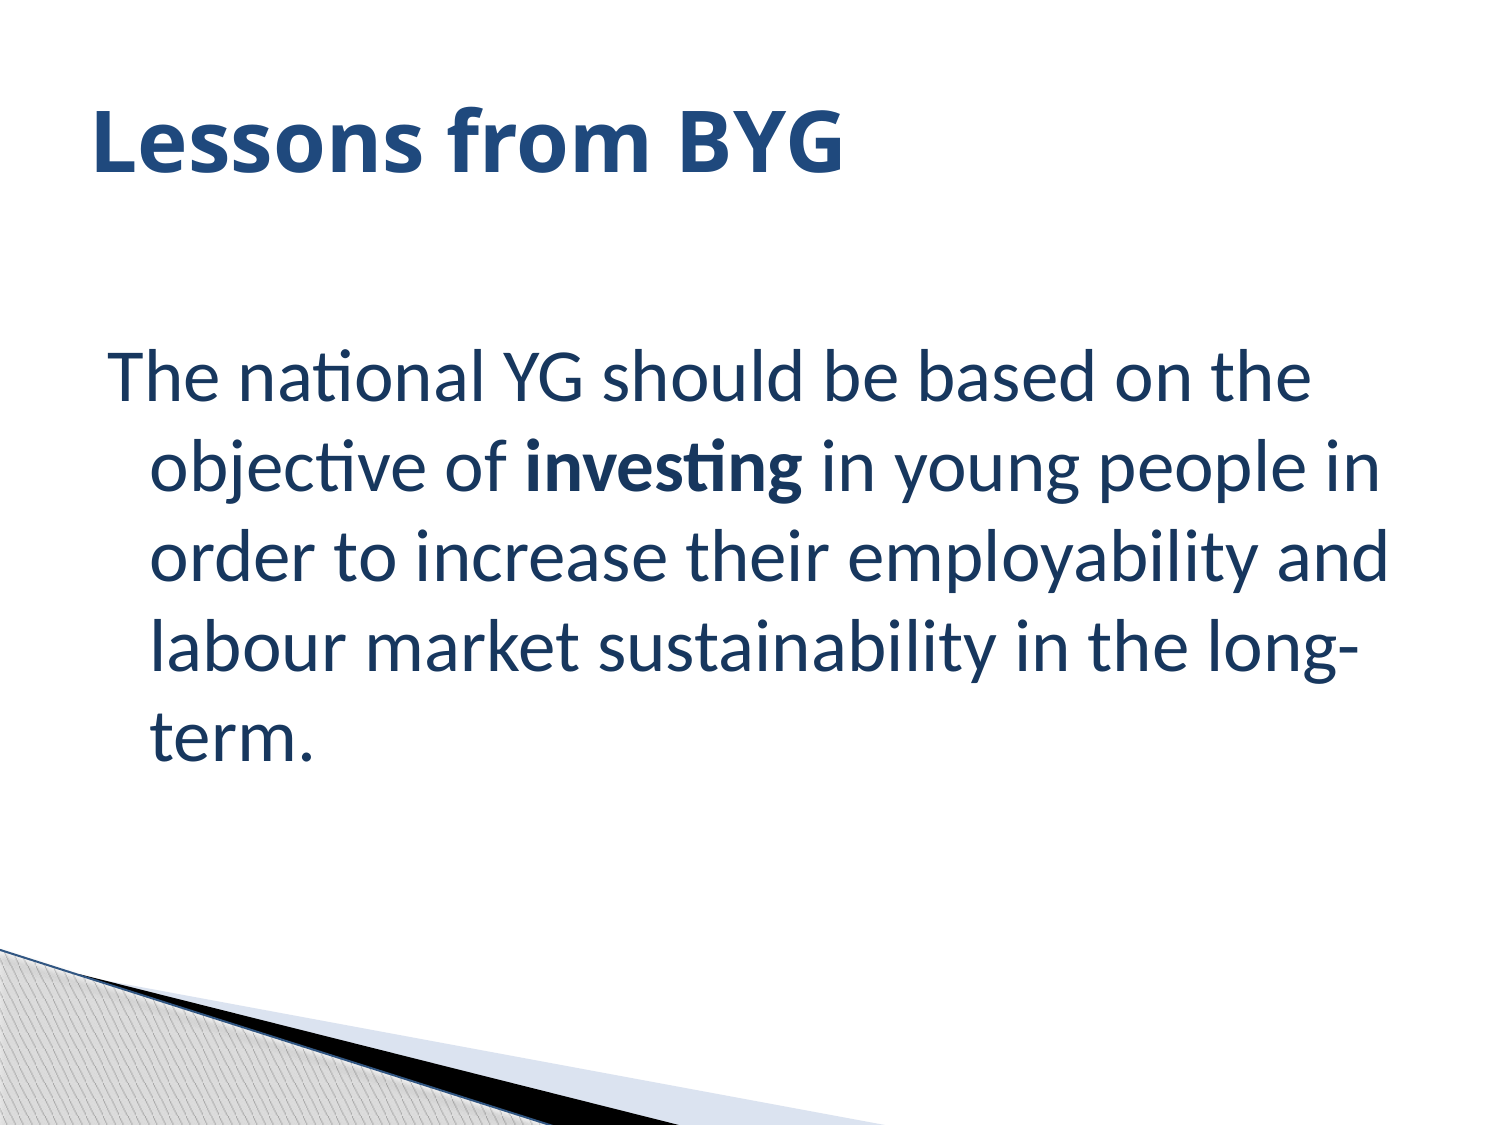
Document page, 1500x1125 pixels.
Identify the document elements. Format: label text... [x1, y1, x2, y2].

title Lessons from BYG [75, 45, 1425, 233]
list The national YG should be based on the objective of investing in young people in order to increase their employability and labour market sustainability in the long-term. [75, 243, 1425, 986]
